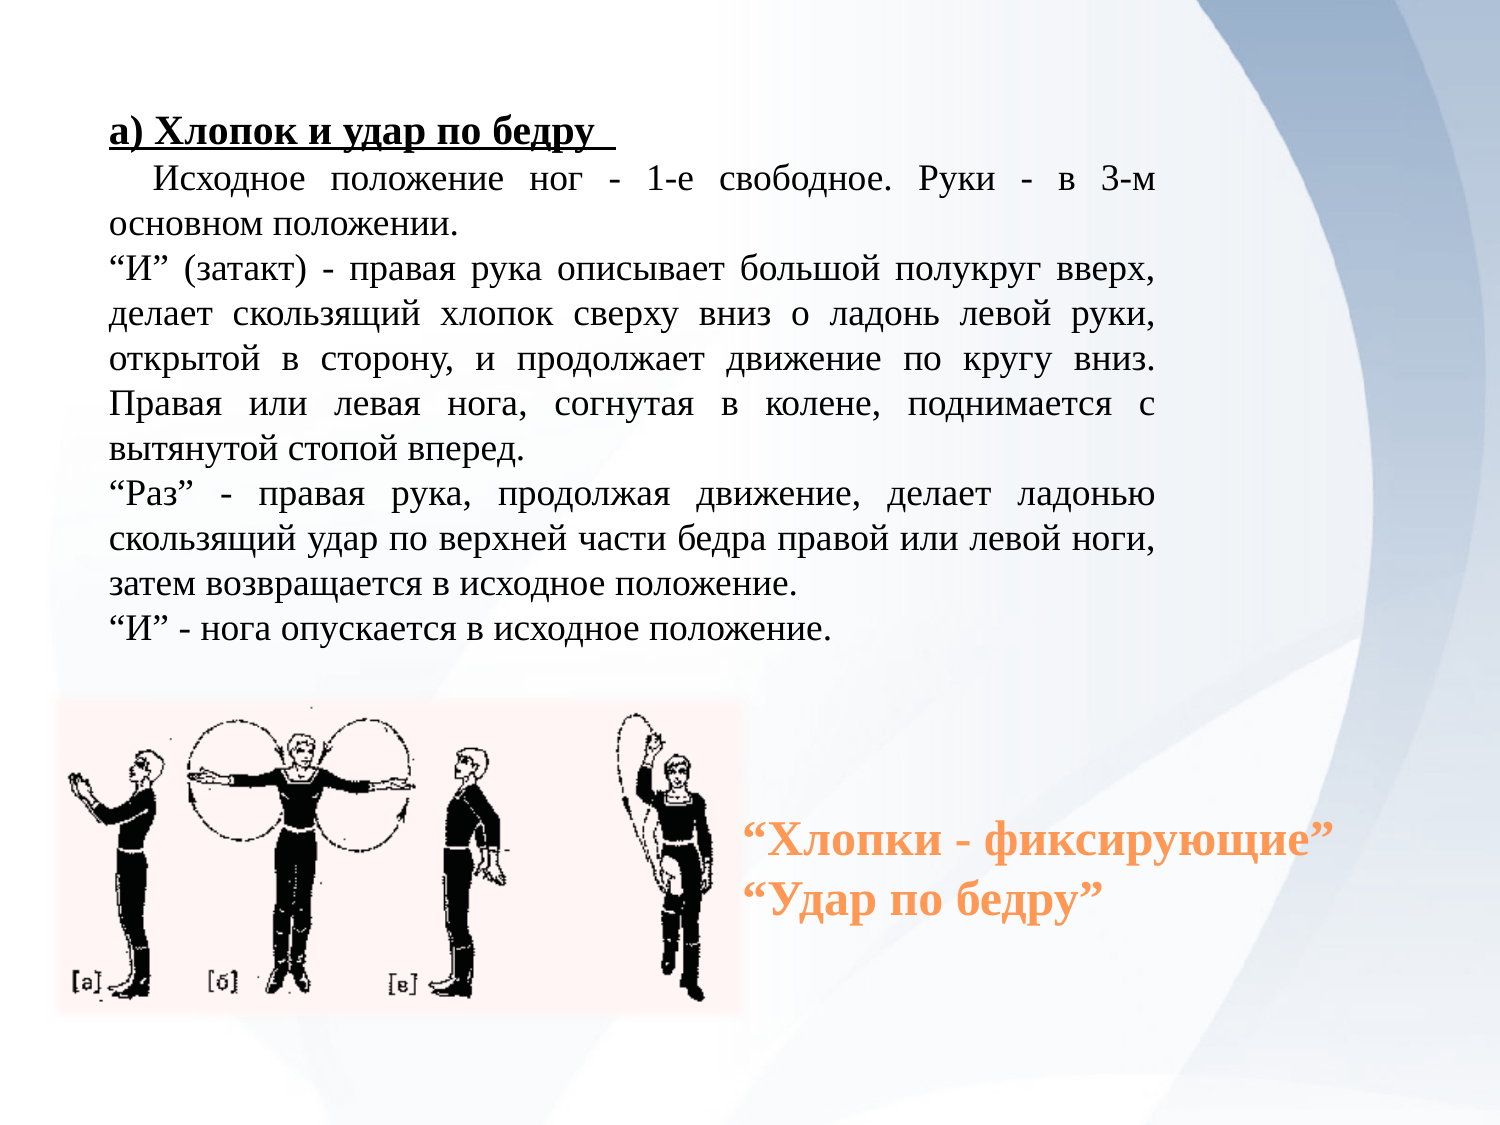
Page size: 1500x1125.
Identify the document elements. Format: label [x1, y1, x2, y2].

list [46, 691, 751, 1023]
picture [0, 0, 1500, 1125]
